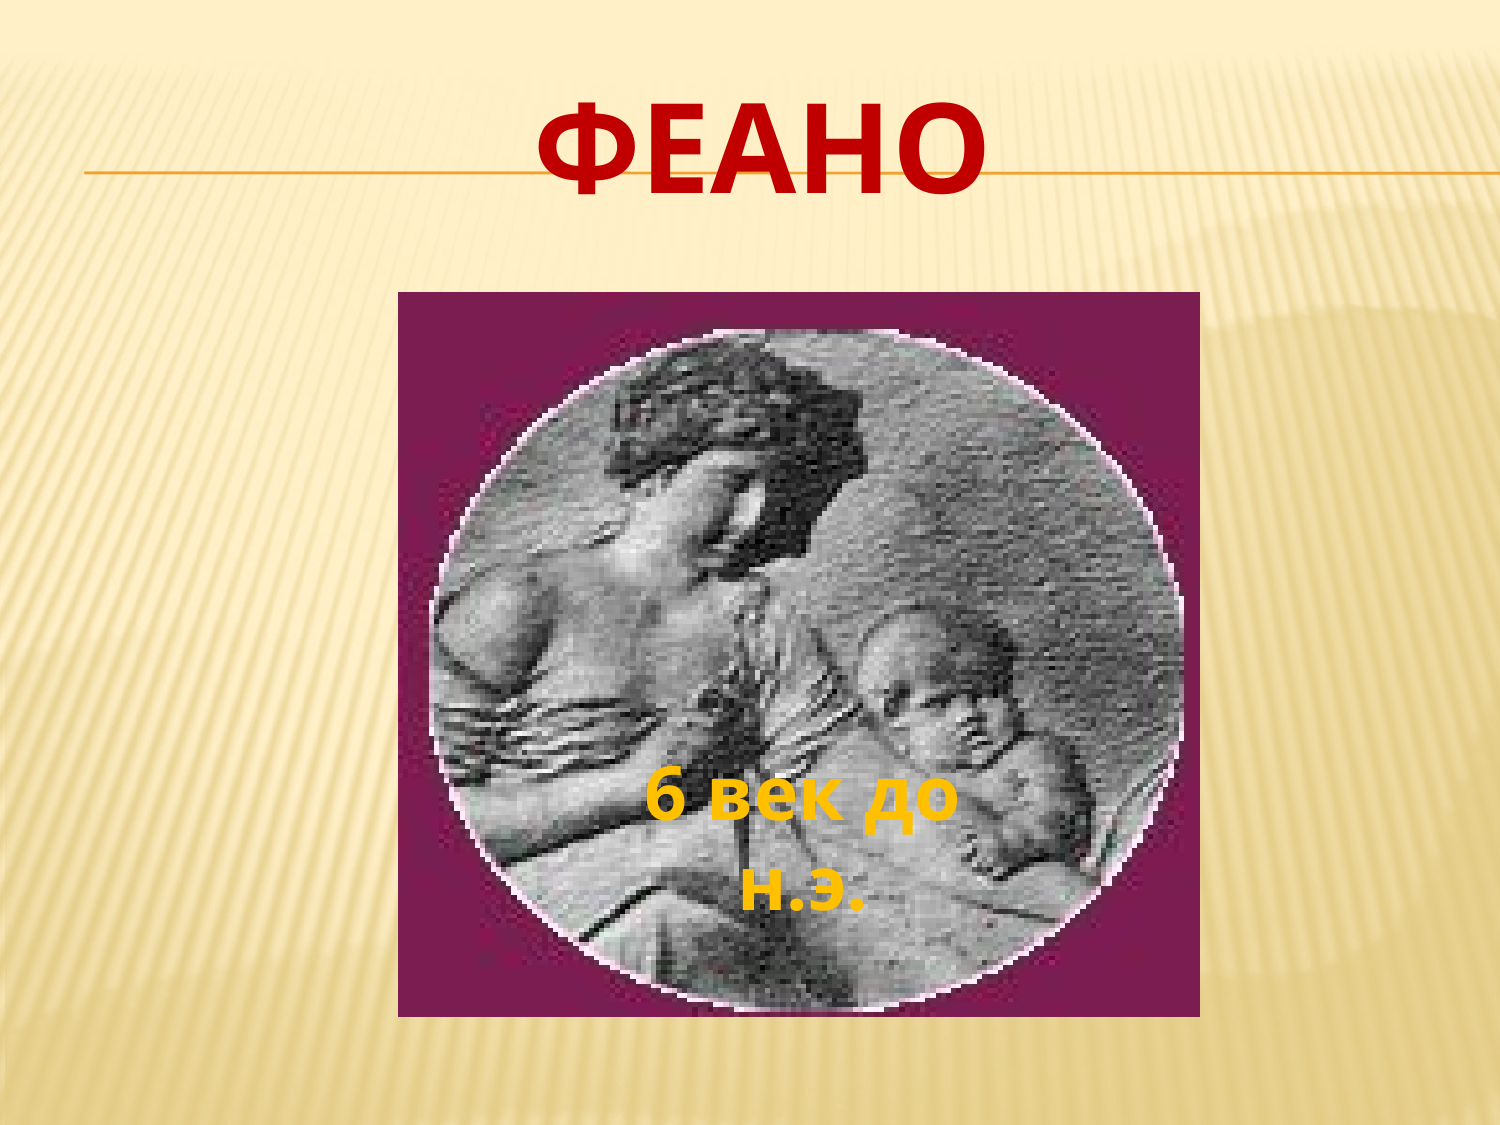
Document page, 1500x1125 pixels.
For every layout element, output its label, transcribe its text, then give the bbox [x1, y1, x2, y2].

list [398, 292, 1201, 1018]
title ФЕАНО [50, 75, 1475, 213]
